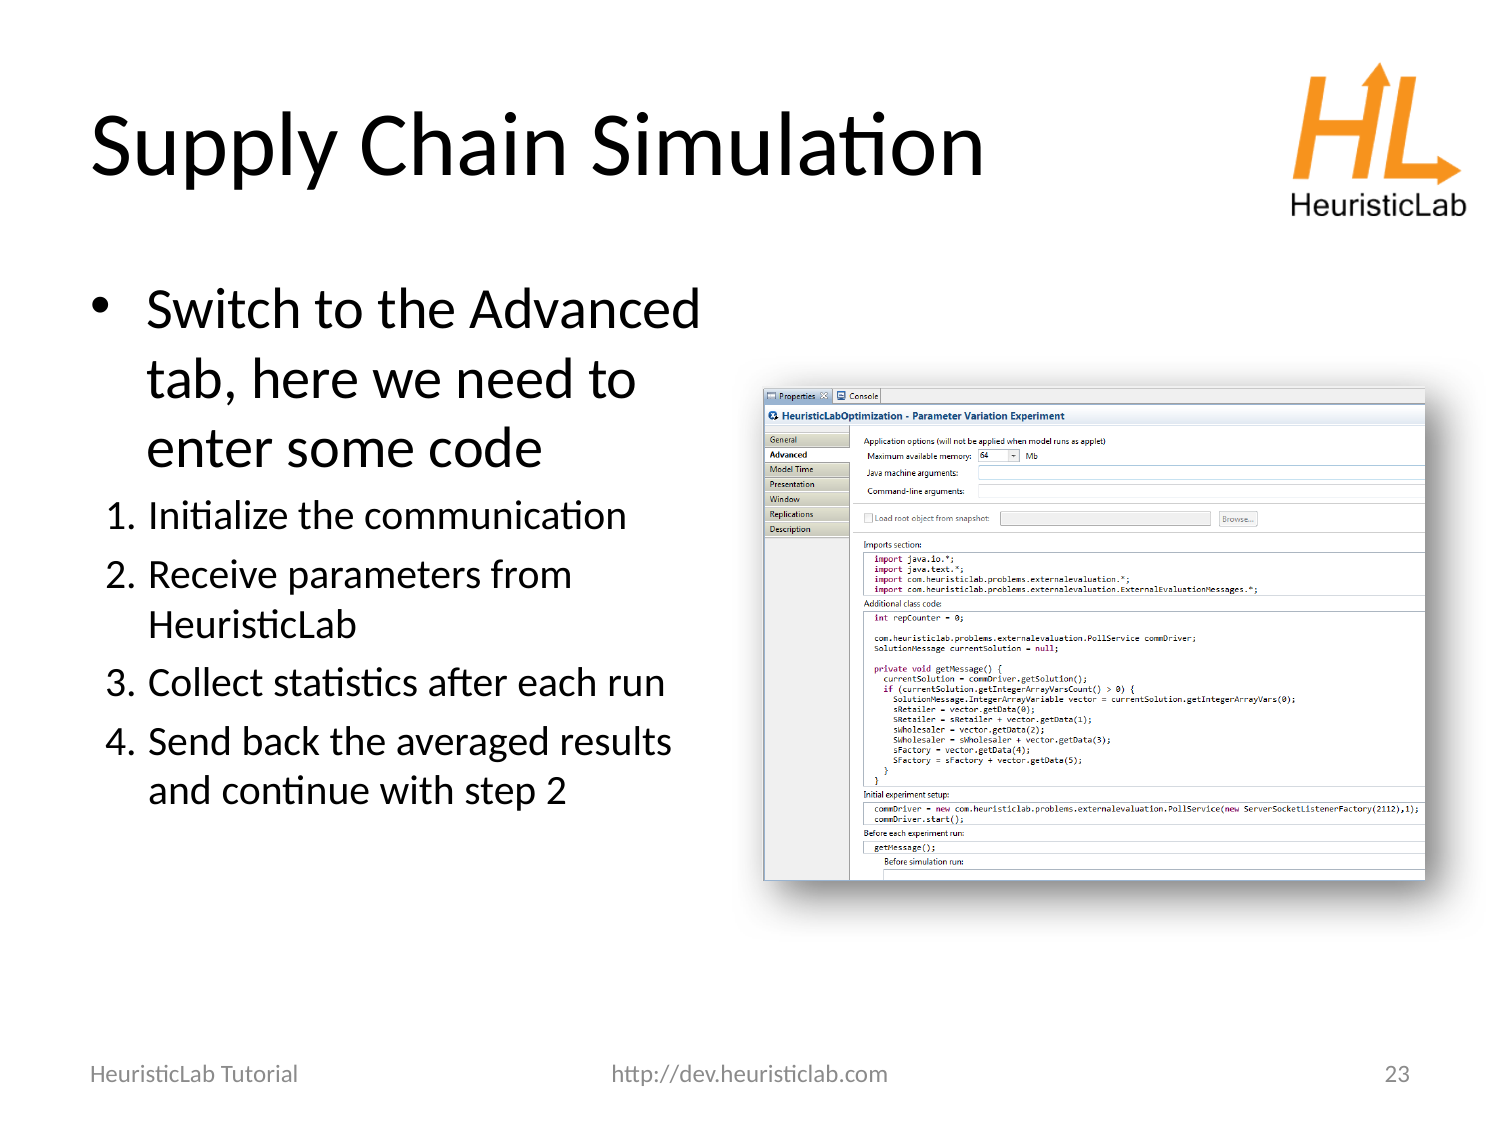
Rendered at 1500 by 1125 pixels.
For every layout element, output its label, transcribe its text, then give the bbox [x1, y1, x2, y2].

slide_number HeuristicLab Tutorial [75, 1042, 425, 1103]
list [762, 386, 1426, 882]
slide_number 23 [1074, 1042, 1425, 1103]
picture [1281, 27, 1474, 244]
title Supply Chain Simulation [75, 45, 1282, 233]
list Switch to the Advanced tab, here we need to enter some code Initialize the communication Receive parameters from HeuristicLab Collect statistics after each run Send back the averaged results and continue with step 2 [75, 262, 738, 1005]
footer http://dev.heuristiclab.com [512, 1042, 988, 1103]
